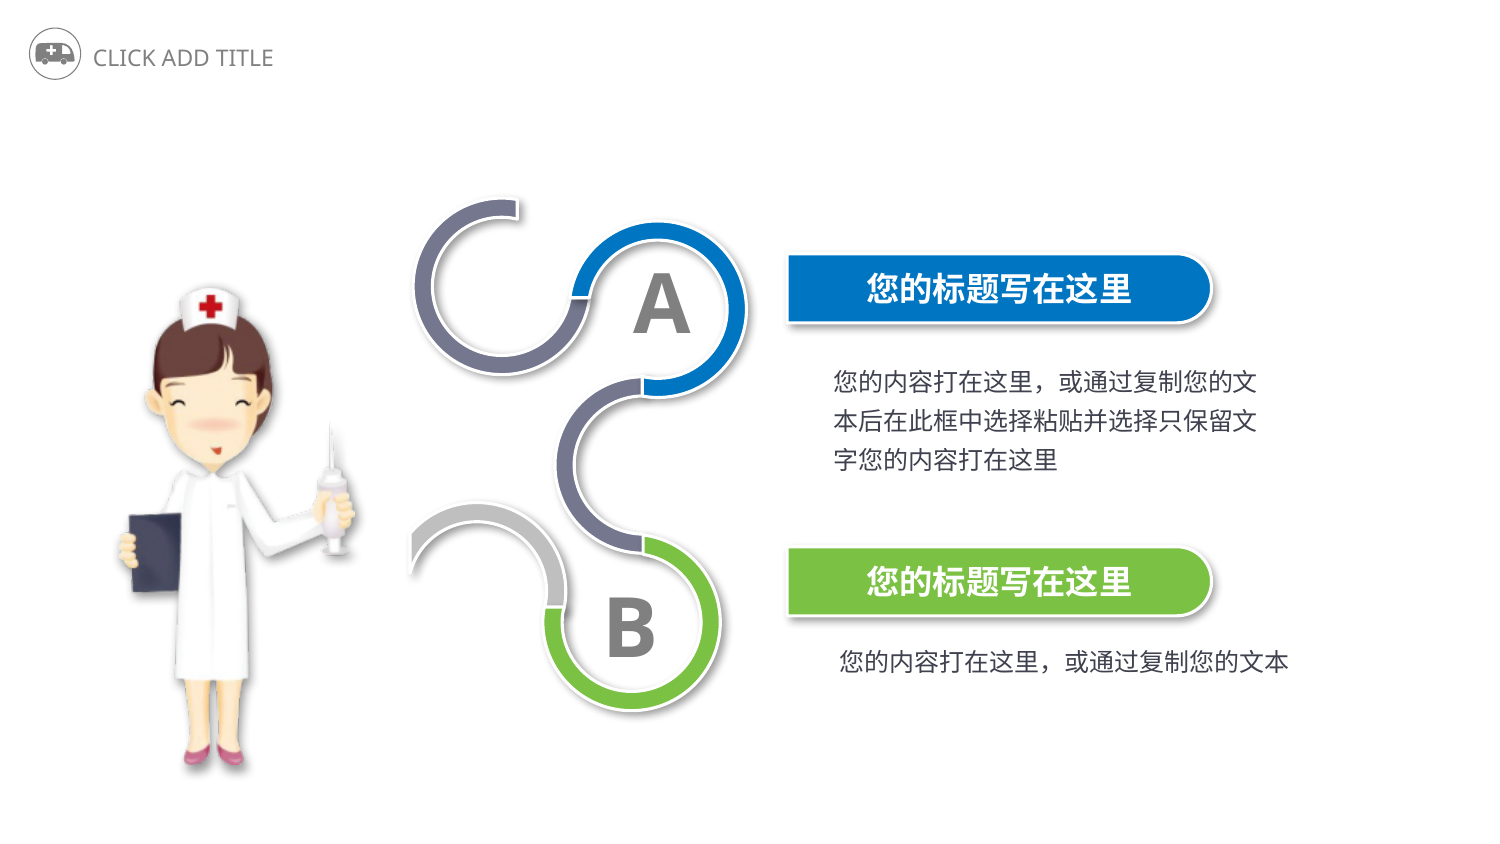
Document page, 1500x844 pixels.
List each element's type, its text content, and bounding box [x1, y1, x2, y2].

text_box 您的标题写在这里 [785, 544, 1214, 618]
text_box [410, 195, 590, 377]
text_box A [620, 252, 685, 358]
picture [119, 288, 355, 765]
text_box 您的内容打在这里，或通过复制您的文本后在此框中选择粘贴并选择只保留文字您的内容打在这里 [819, 350, 1296, 482]
text_box [567, 218, 749, 400]
text_box [540, 532, 723, 713]
text_box B [588, 567, 654, 681]
text_box [552, 374, 644, 556]
text_box 您的标题写在这里 [785, 251, 1214, 325]
text_box 您的内容打在这里，或通过复制您的文本 [826, 631, 1337, 684]
text_box [407, 500, 568, 605]
